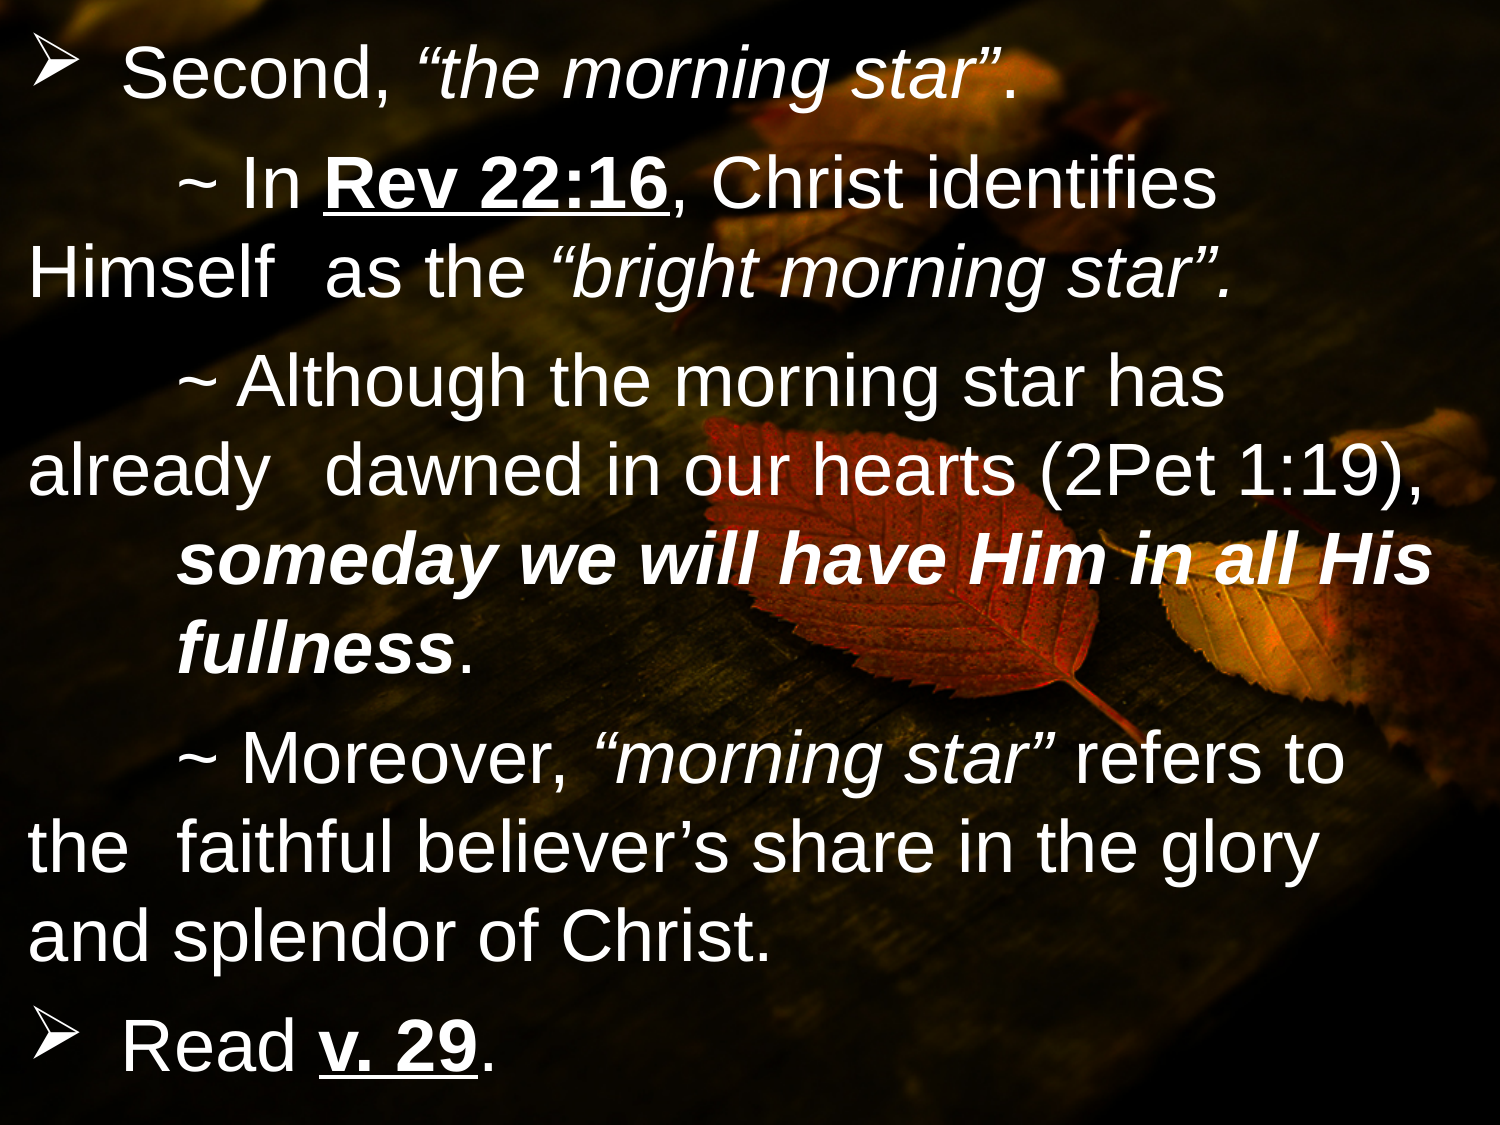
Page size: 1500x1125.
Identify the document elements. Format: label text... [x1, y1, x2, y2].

subtitle Second, “the morning star”. ~ In Rev 22:16, Christ identifies Himself as the “bright morning star”. ~ Although the morning star has already dawned in our hearts (2Pet 1:19), someday we will have Him in all His fullness. ~ Moreover, “morning star” refers to the faithful believer’s share in the glory and splendor of Christ. Read v. 29. [12, 16, 1486, 1104]
picture [0, 0, 1500, 1125]
